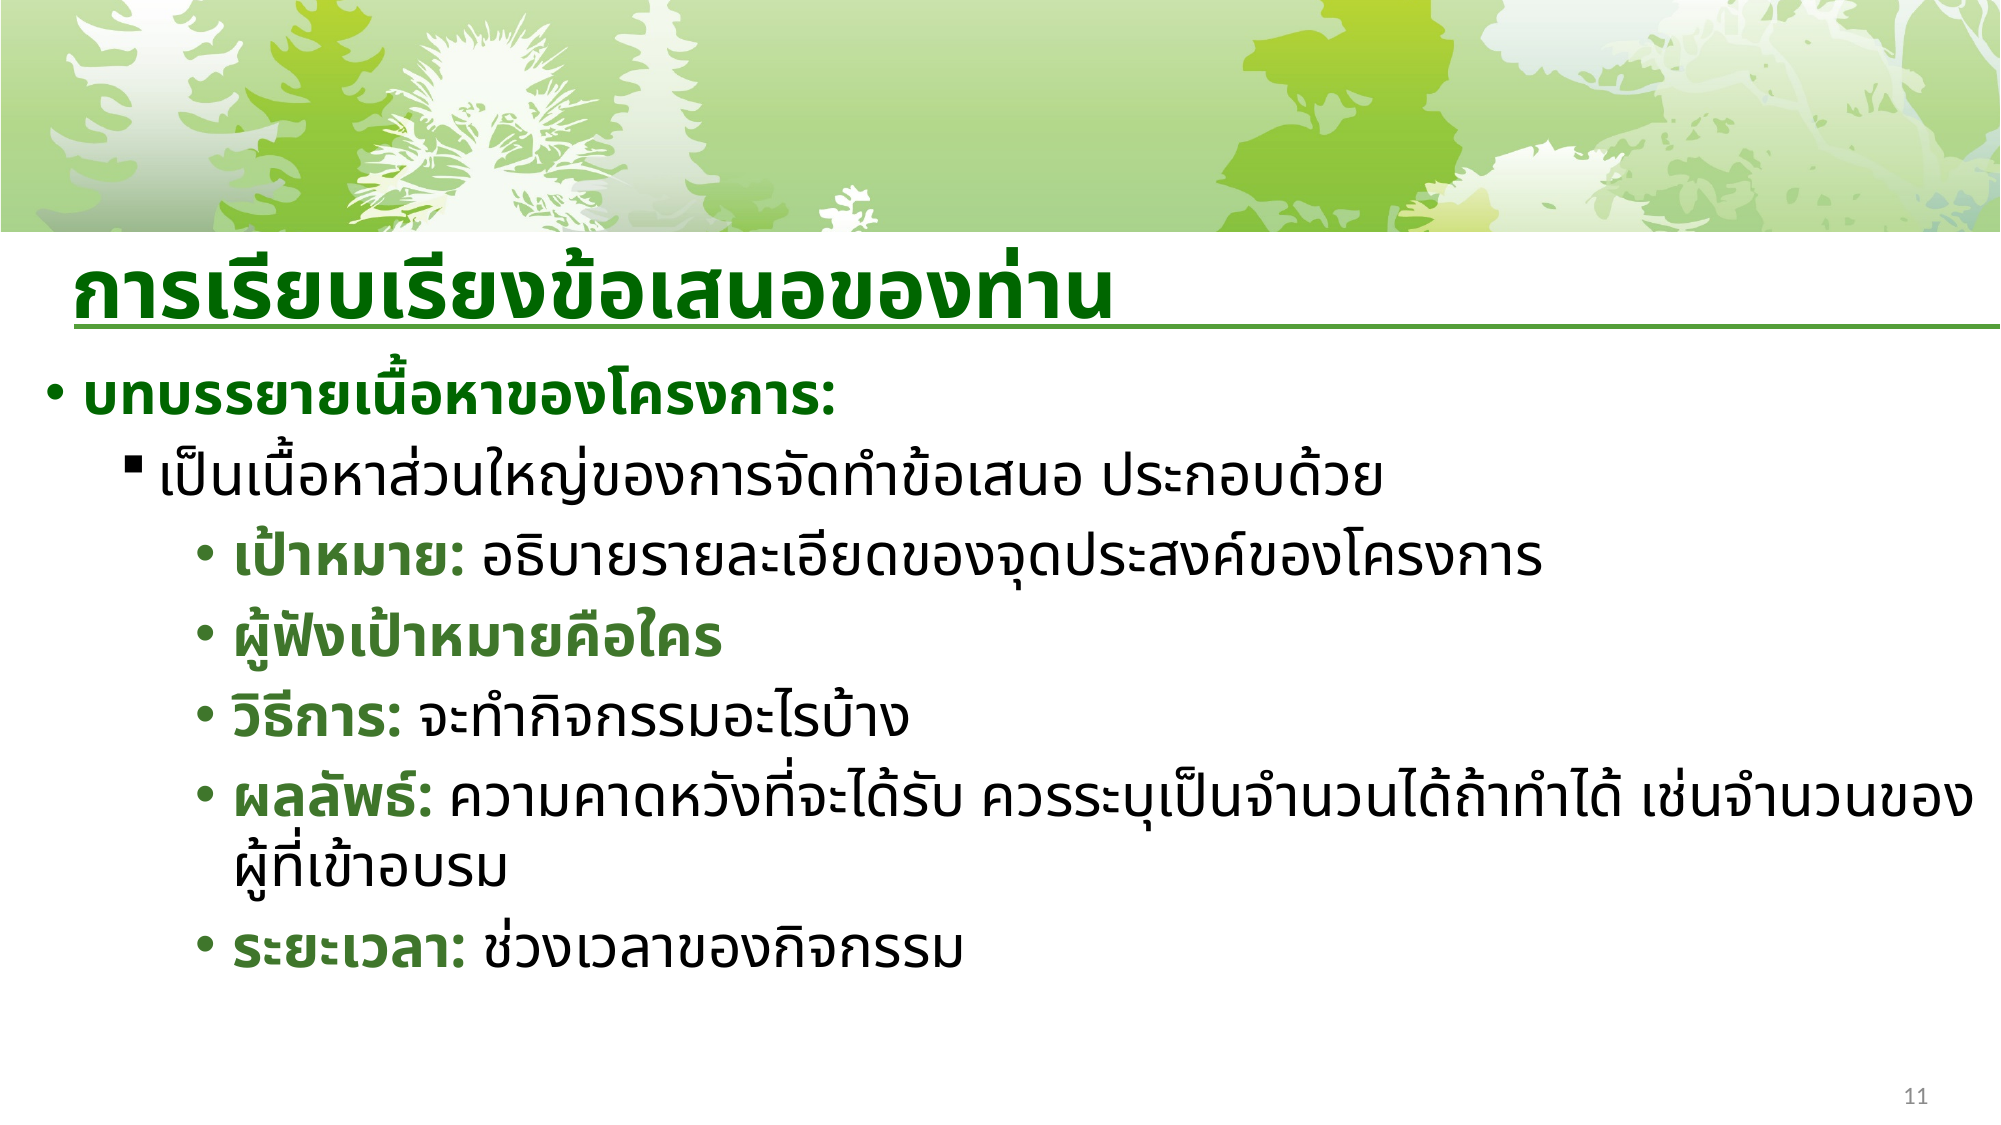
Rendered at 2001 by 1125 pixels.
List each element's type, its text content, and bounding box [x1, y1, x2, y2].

list บทบรรยายเนื้อหาของโครงการ: เป็นเนื้อหาส่วนใหญ่ของการจัดทำข้อเสนอ ประกอบด้วย เป้าหมาย: อธิบายรายละเอียดของจุดประสงค์ของโครงการ ผู้ฟังเป้าหมายคือใคร วิธีการ: จะทำกิจกรรมอะไรบ้าง ผลลัพธ์: ความคาดหวังที่จะได้รับ ควรระบุเป็นจำนวนได้ถ้าทำได้ เช่นจำนวนของ ผู้ที่เข้าอบรม ระยะเวลา: ช่วงเวลาของกิจกรรม [30, 349, 2000, 1125]
title การเรียบเรียงข้อเสนอของท่าน [56, 202, 1782, 349]
slide_number 11 [1493, 1065, 1944, 1125]
picture [0, 0, 2000, 232]
